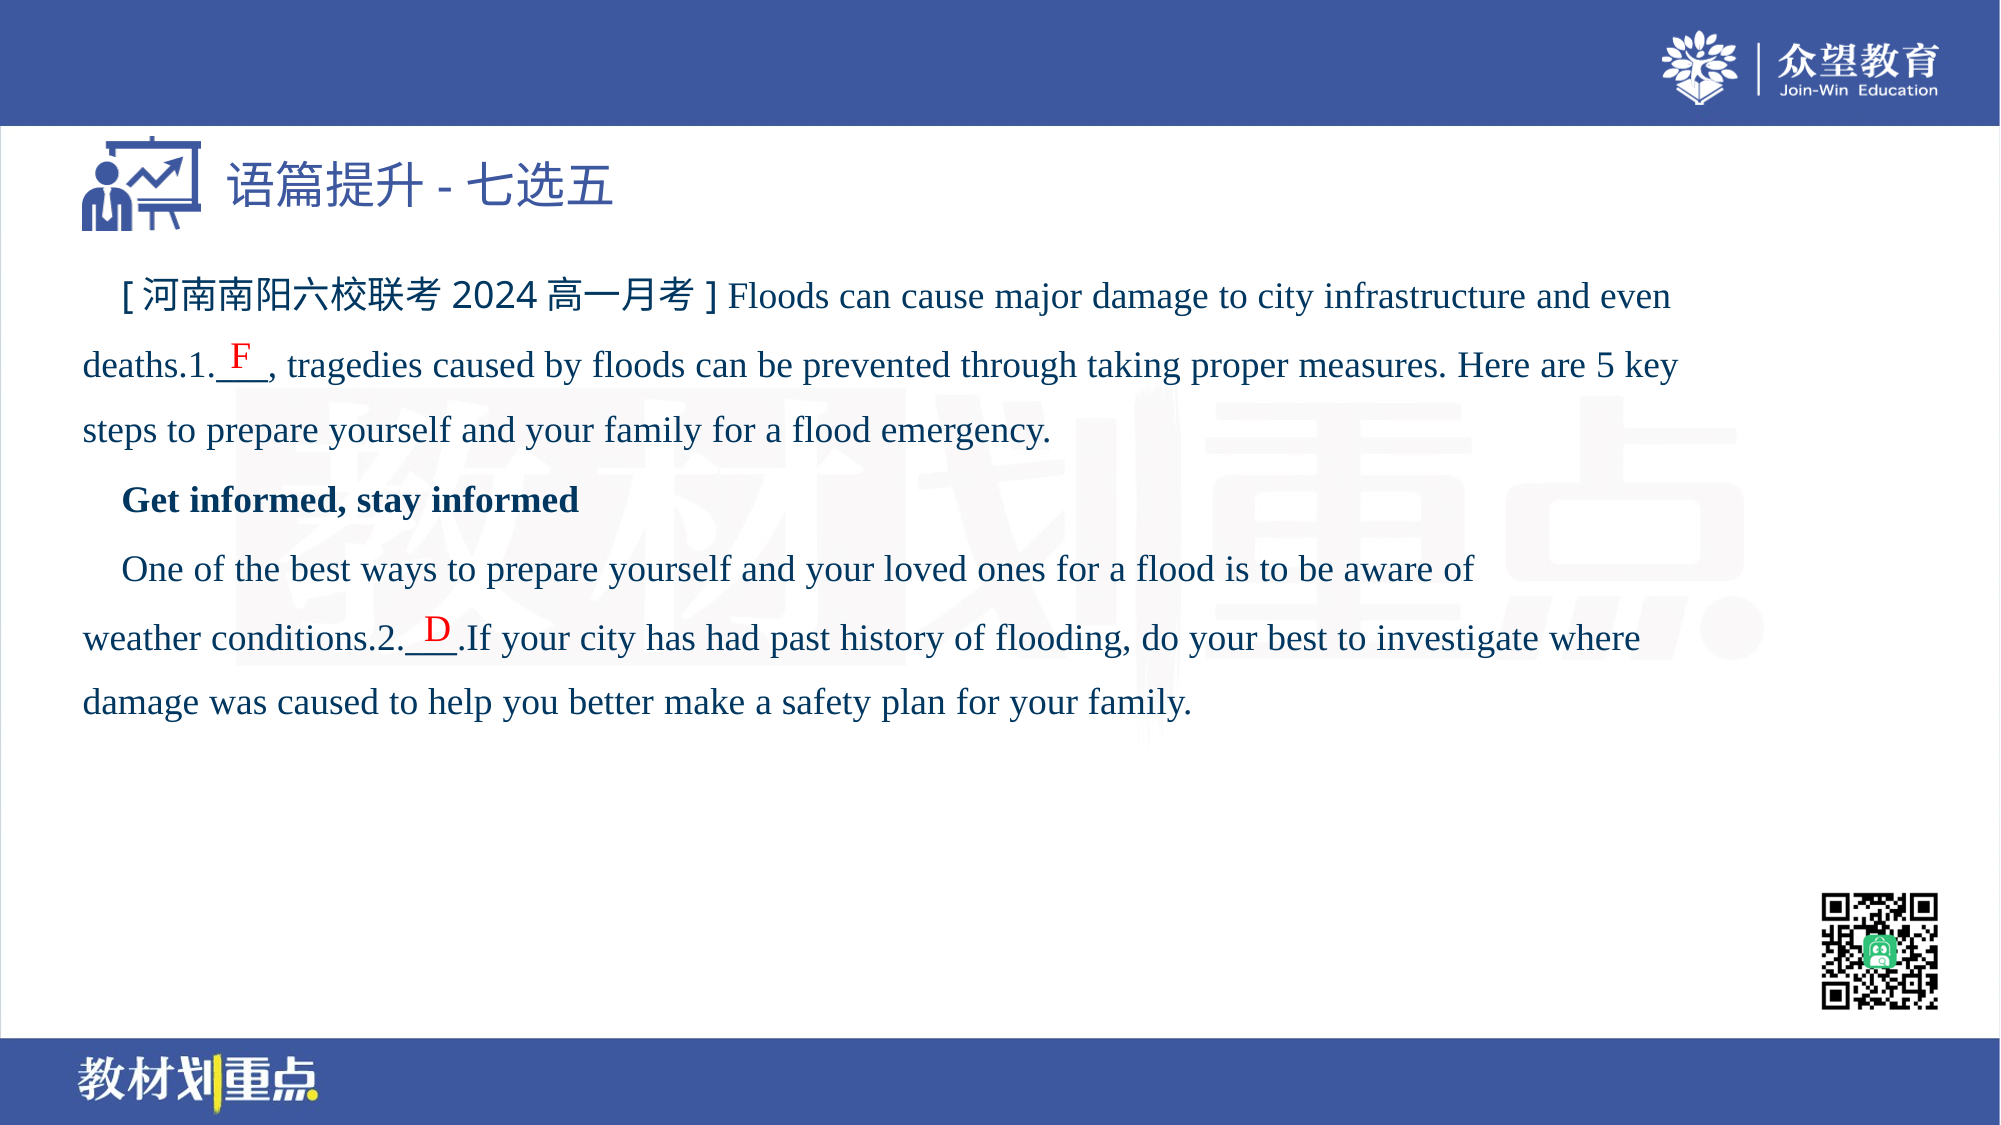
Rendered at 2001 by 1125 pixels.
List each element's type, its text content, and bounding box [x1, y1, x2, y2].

text_box Get informed, stay informed One of the best ways to prepare yourself and your loved ones for a flood is to be aware of weather conditions.2.___.If your city has had past history of flooding, do your best to investigate where damage was caused to help you better make a safety plan for your family. [82, 451, 1817, 716]
text_box [河南南阳六校联考2024高一月考] Floods can cause major damage to city infrastructure and even deaths.1.___, tragedies caused by floods can be prevented through taking proper measures. Here are 5 key steps to prepare yourself and your family for a flood emergency. [82, 247, 1817, 443]
picture [0, 0, 2000, 1125]
text_box D [410, 583, 465, 642]
text_box F [216, 311, 265, 370]
